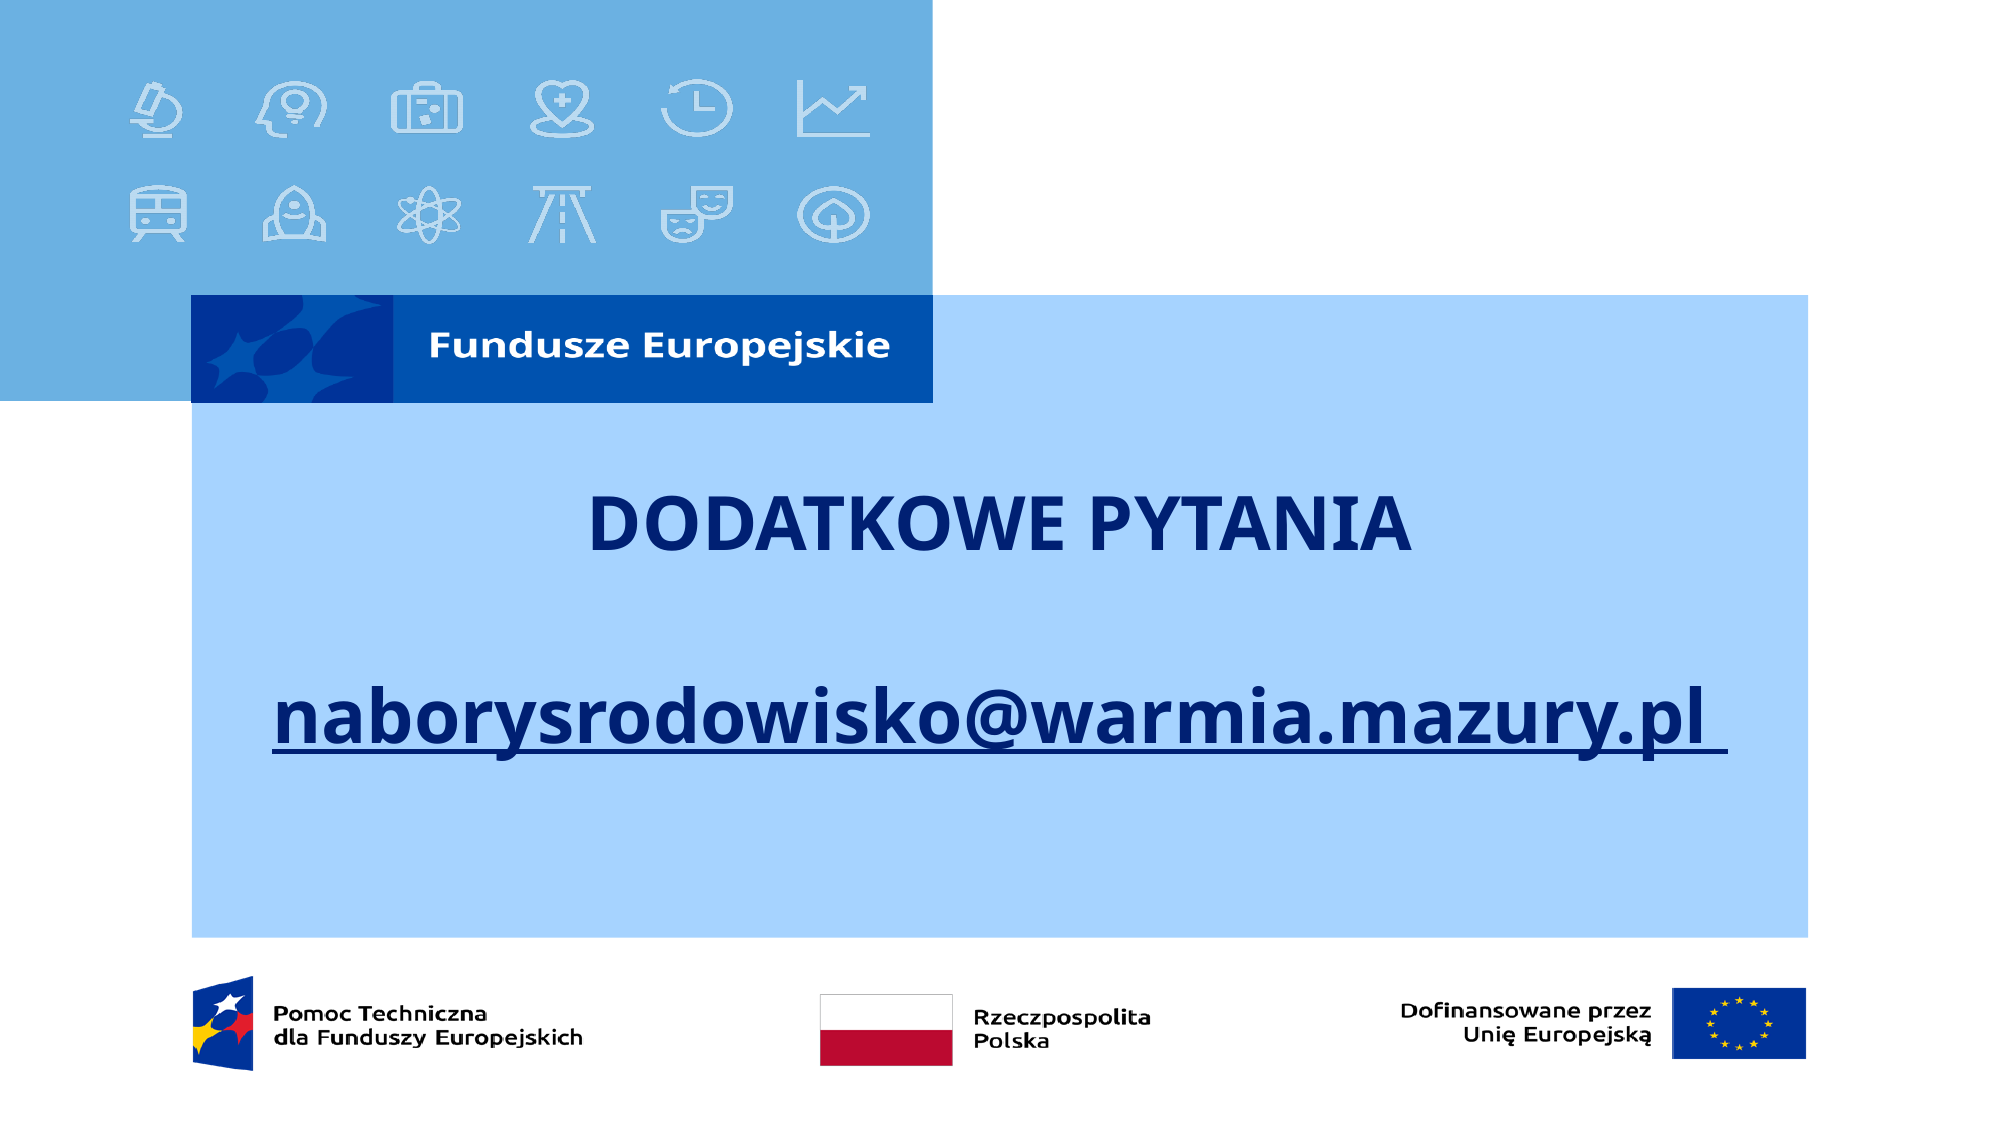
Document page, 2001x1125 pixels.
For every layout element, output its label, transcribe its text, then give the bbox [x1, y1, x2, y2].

title DODATKOWE PYTANIA [259, 489, 1741, 619]
picture [191, 295, 933, 403]
subtitle naborysrodowisko@warmia.mazury.pl [259, 691, 1741, 853]
picture [164, 952, 1851, 1101]
